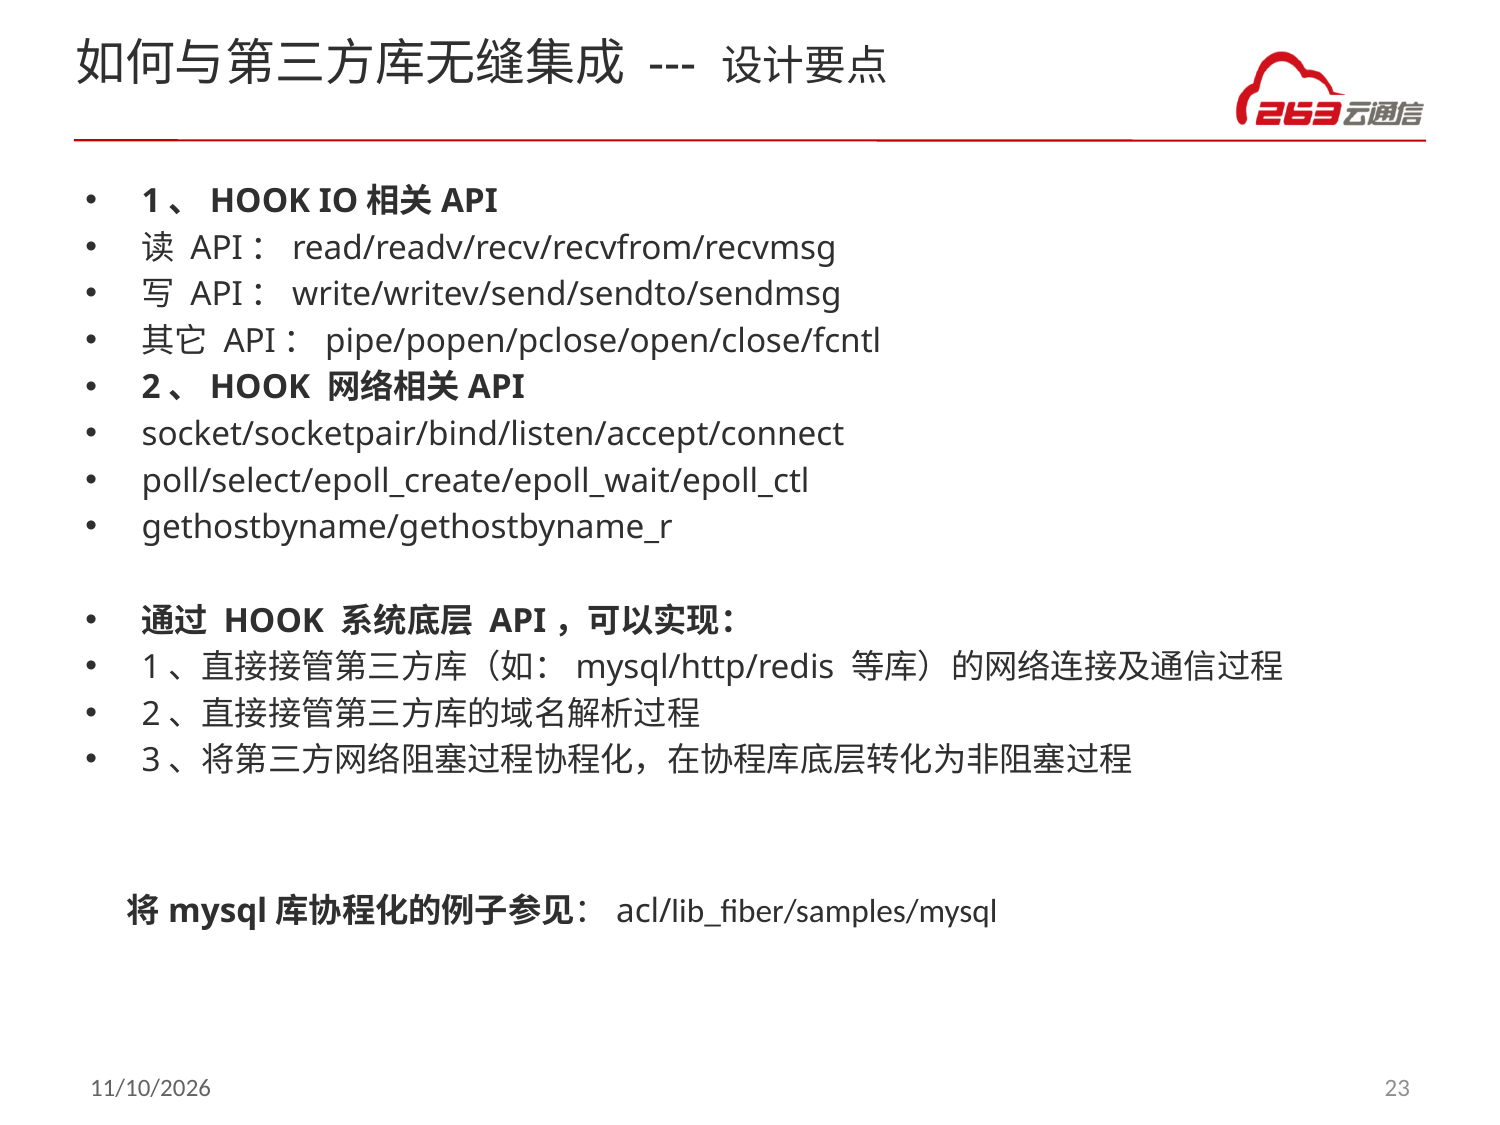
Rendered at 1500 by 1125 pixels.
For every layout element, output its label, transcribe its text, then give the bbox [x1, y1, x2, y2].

list 1、HOOK IO相关API 读 API：read/readv/recv/recvfrom/recvmsg 写 API：write/writev/send/sendto/sendmsg 其它 API：pipe/popen/pclose/open/close/fcntl 2、HOOK 网络相关API socket/socketpair/bind/listen/accept/connect poll/select/epoll_create/epoll_wait/epoll_ctl gethostbyname/gethostbyname_r 通过 HOOK 系统底层 API，可以实现： 1、直接接管第三方库（如：mysql/http/redis 等库）的网络连接及通信过程 2、直接接管第三方库的域名解析过程 3、将第三方网络阻塞过程协程化，在协程库底层转化为非阻塞过程 [70, 171, 1421, 1016]
text_box 将mysql库协程化的例子参见：acl/lib_fiber/samples/mysql [112, 881, 1164, 937]
title 如何与第三方库无缝集成 --- 设计要点 [75, 30, 1235, 136]
picture [1230, 37, 1430, 141]
